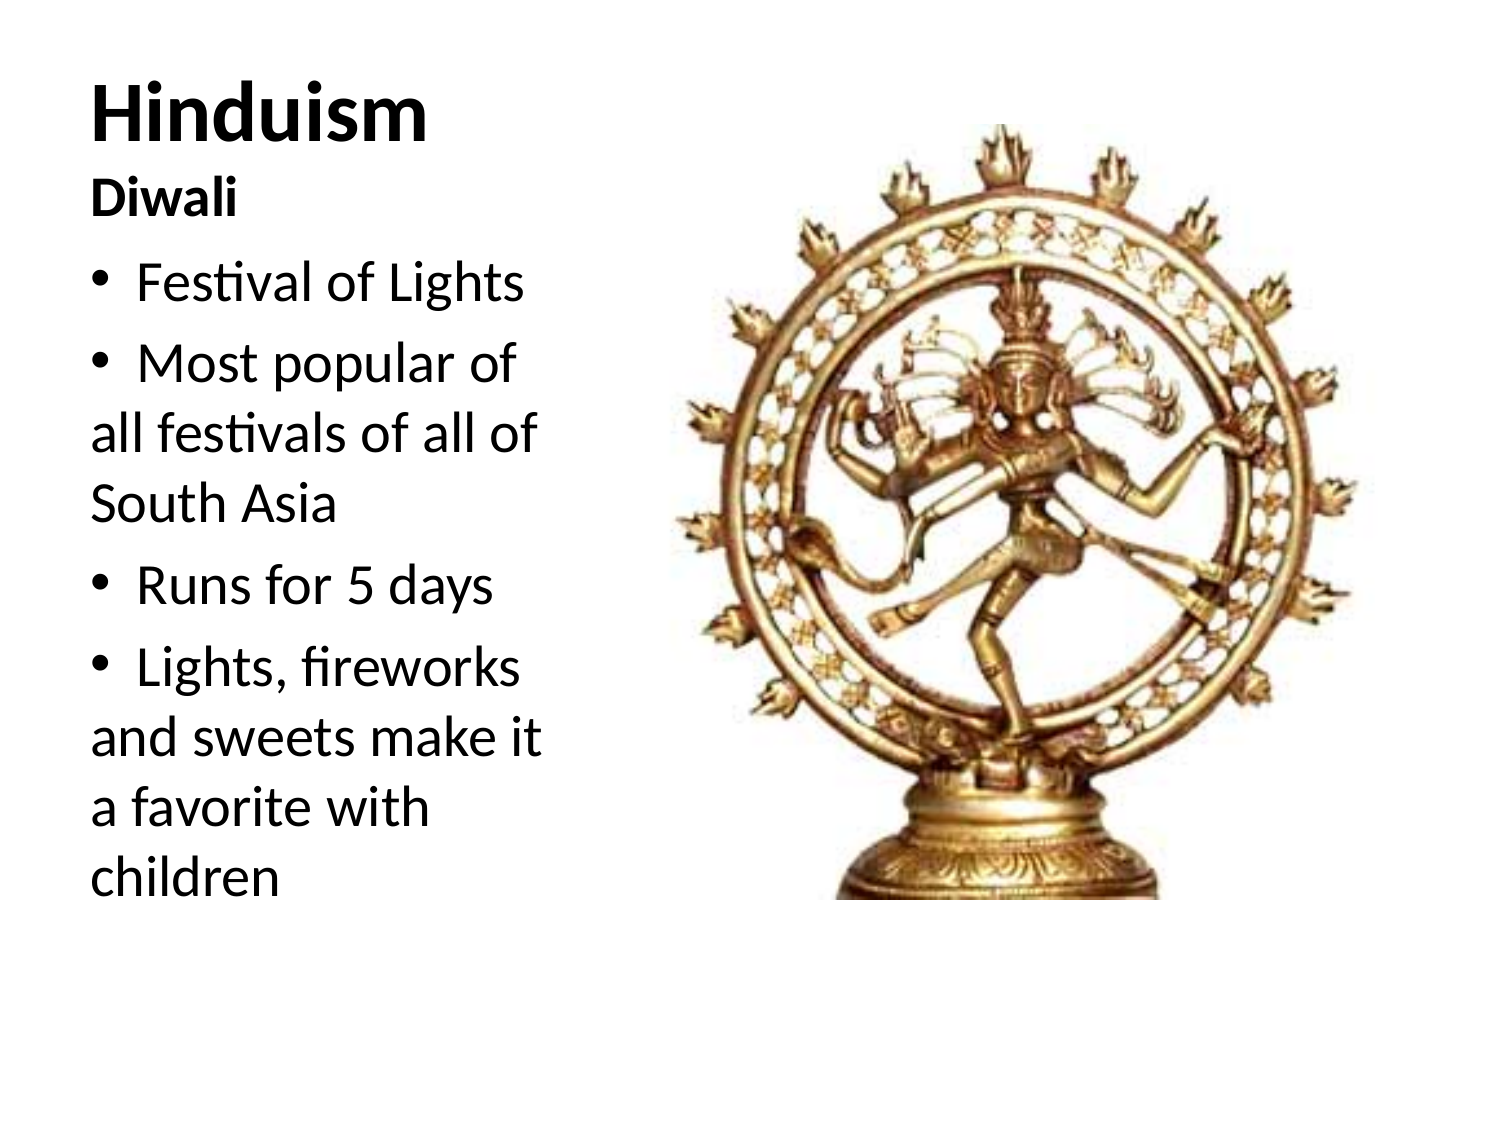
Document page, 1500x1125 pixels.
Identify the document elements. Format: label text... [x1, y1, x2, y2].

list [630, 124, 1406, 901]
title Hinduism Diwali [74, 44, 569, 235]
list Festival of Lights Most popular of all festivals of all of South Asia Runs for 5 days Lights, fireworks and sweets make it a favorite with children [74, 235, 569, 1006]
